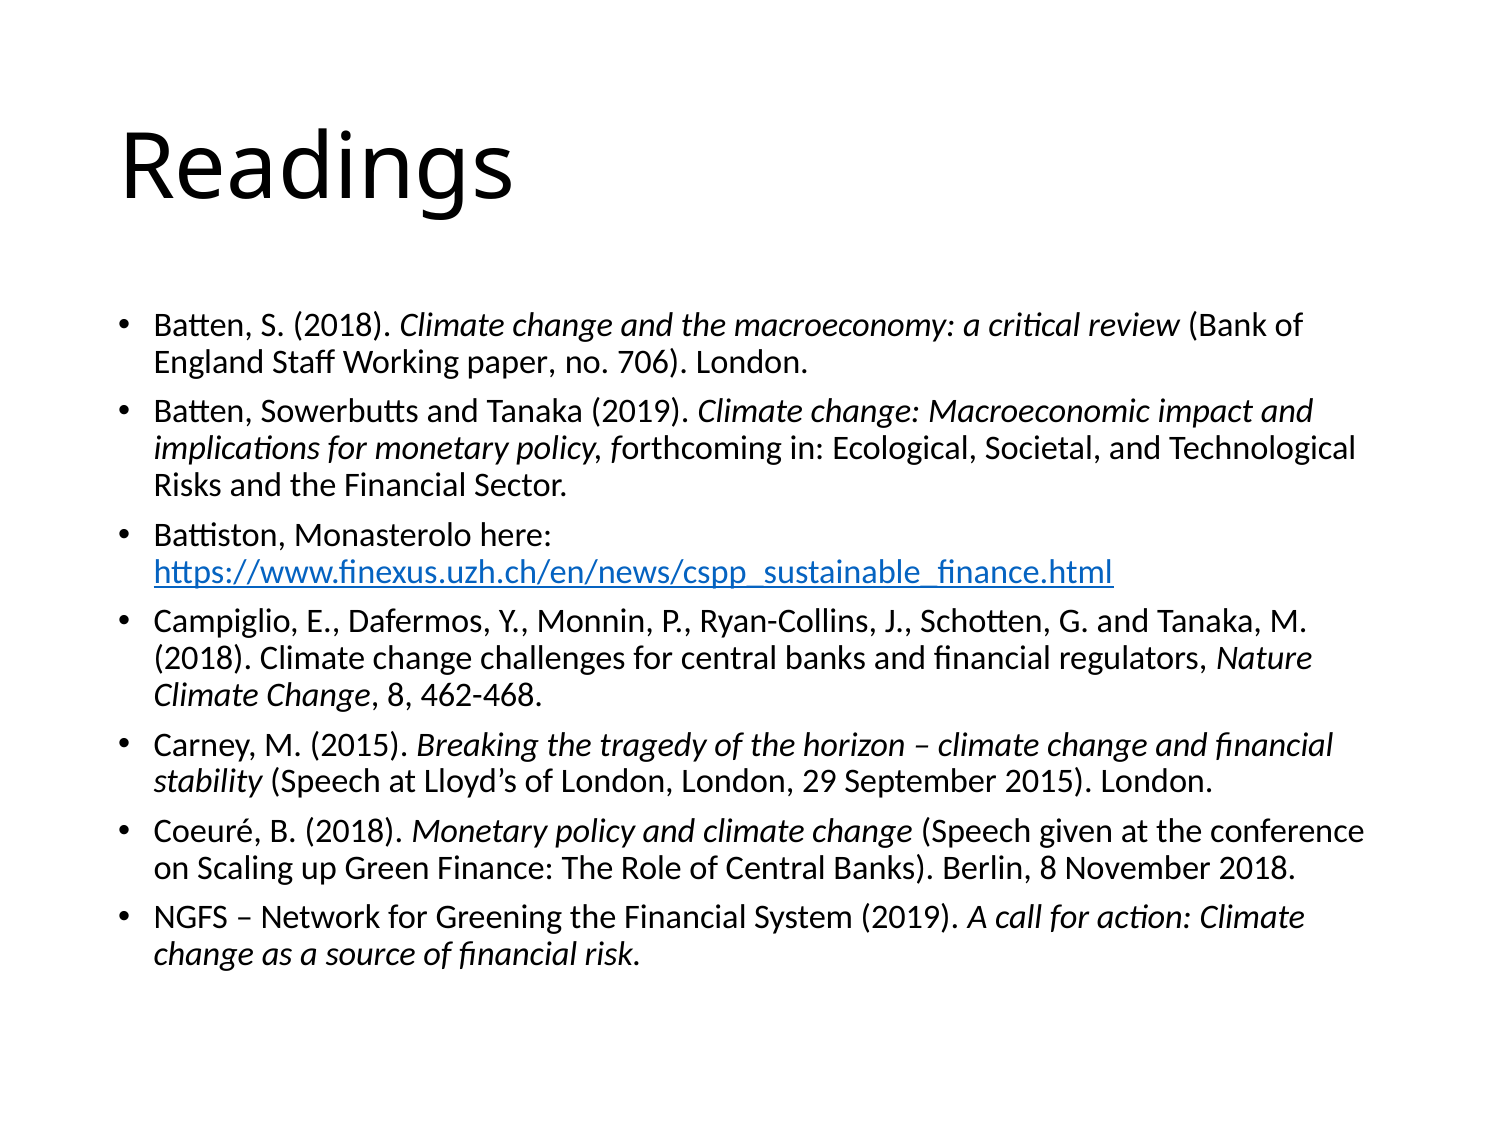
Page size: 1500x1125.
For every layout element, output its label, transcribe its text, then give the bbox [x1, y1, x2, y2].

title Readings [103, 59, 1397, 278]
list Batten, S. (2018). Climate change and the macroeconomy: a critical review (Bank of England Staff Working paper, no. 706). London. Batten, Sowerbutts and Tanaka (2019). Climate change: Macroeconomic impact and implications for monetary policy, forthcoming in: Ecological, Societal, and Technological Risks and the Financial Sector. Battiston, Monasterolo here: https://www.finexus.uzh.ch/en/news/cspp_sustainable_finance.html Campiglio, E., Dafermos, Y., Monnin, P., Ryan-Collins, J., Schotten, G. and Tanaka, M. (2018). Climate change challenges for central banks and financial regulators, Nature Climate Change, 8, 462-468. Carney, M. (2015). Breaking the tragedy of the horizon – climate change and financial stability (Speech at Lloyd’s of London, London, 29 September 2015). London. Coeuré, B. (2018). Monetary policy and climate change (Speech given at the conference on Scaling up Green Finance: The Role of Central Banks). Berlin, 8 November 2018. NGFS – Network for Greening the Financial System (2019). A call for action: Climate change as a source of financial risk. [103, 299, 1397, 1014]
